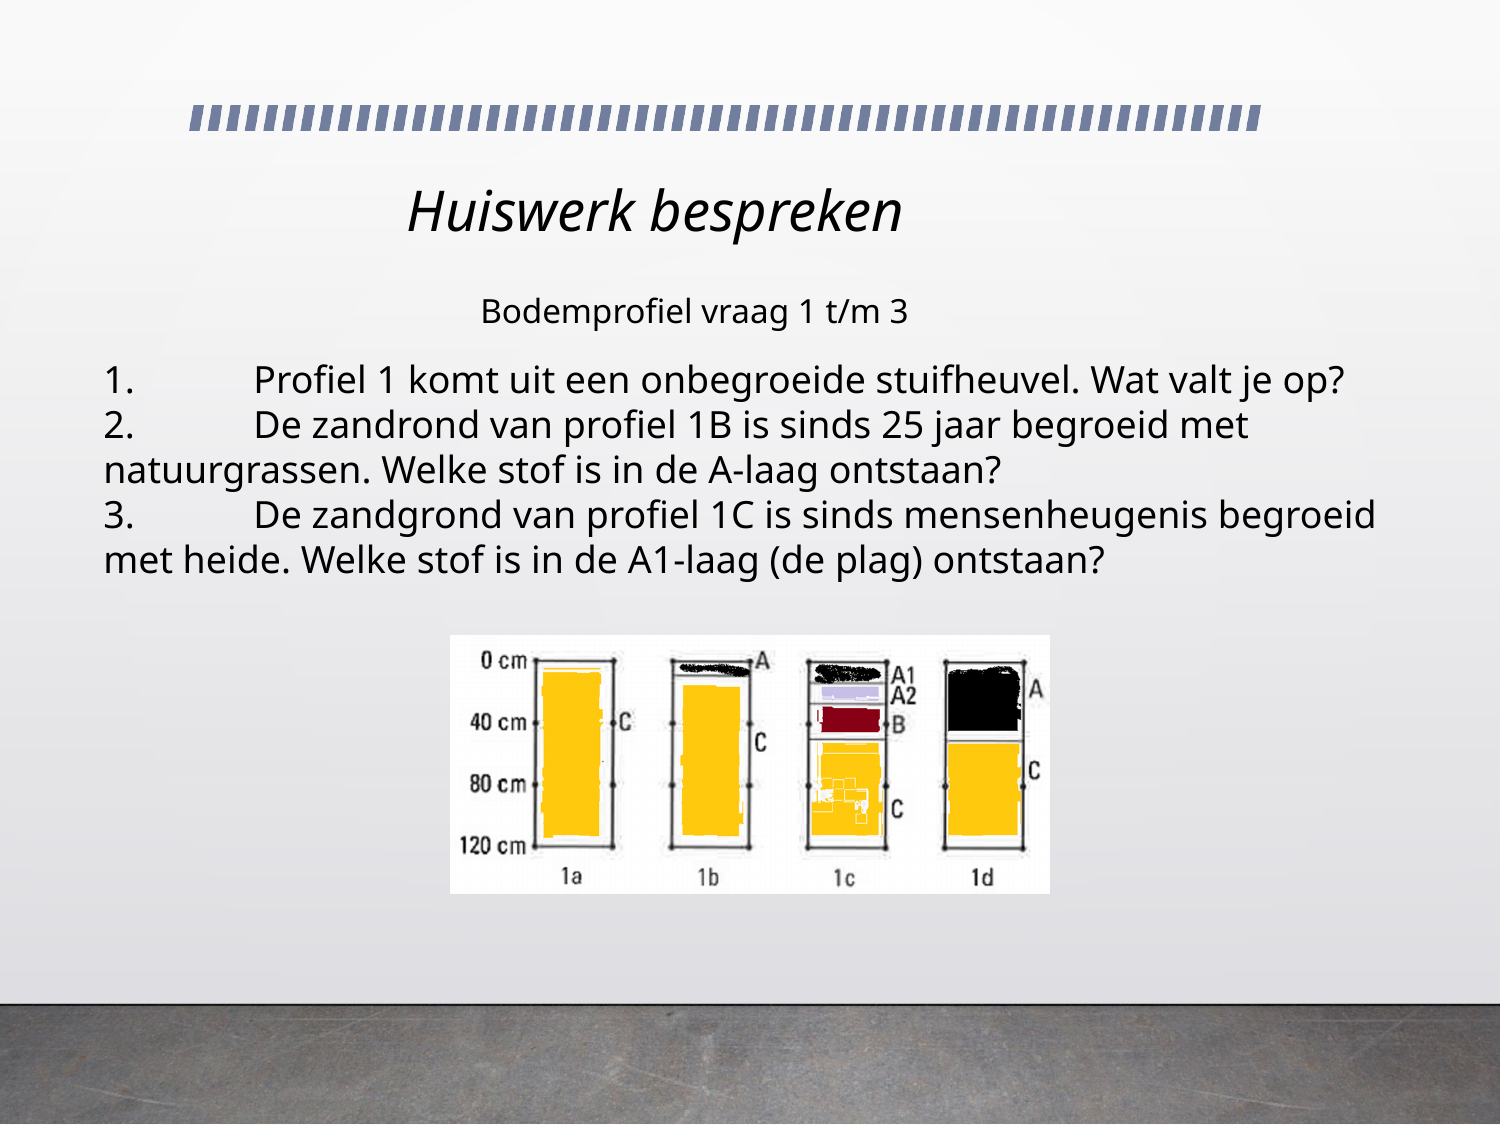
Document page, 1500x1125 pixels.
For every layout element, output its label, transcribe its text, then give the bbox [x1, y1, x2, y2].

title Huiswerk bespreken [112, 101, 1199, 244]
subtitle Bodemprofiel vraag 1 t/m 3 [110, 589, 1280, 894]
text_box 1. Profiel 1 komt uit een onbegroeide stuifheuvel. Wat valt je op? 2. De zandrond van profiel 1B is sinds 25 jaar begroeid met natuurgrassen. Welke stof is in de A-laag ontstaan? 3. De zandgrond van profiel 1C is sinds mensenheugenis begroeid met heide. Welke stof is in de A1-laag (de plag) ontstaan? [88, 348, 1471, 589]
subtitle Bodemprofiel vraag 1 t/m 3 [110, 267, 1280, 348]
picture [450, 634, 1050, 894]
picture [0, 1004, 1500, 1124]
